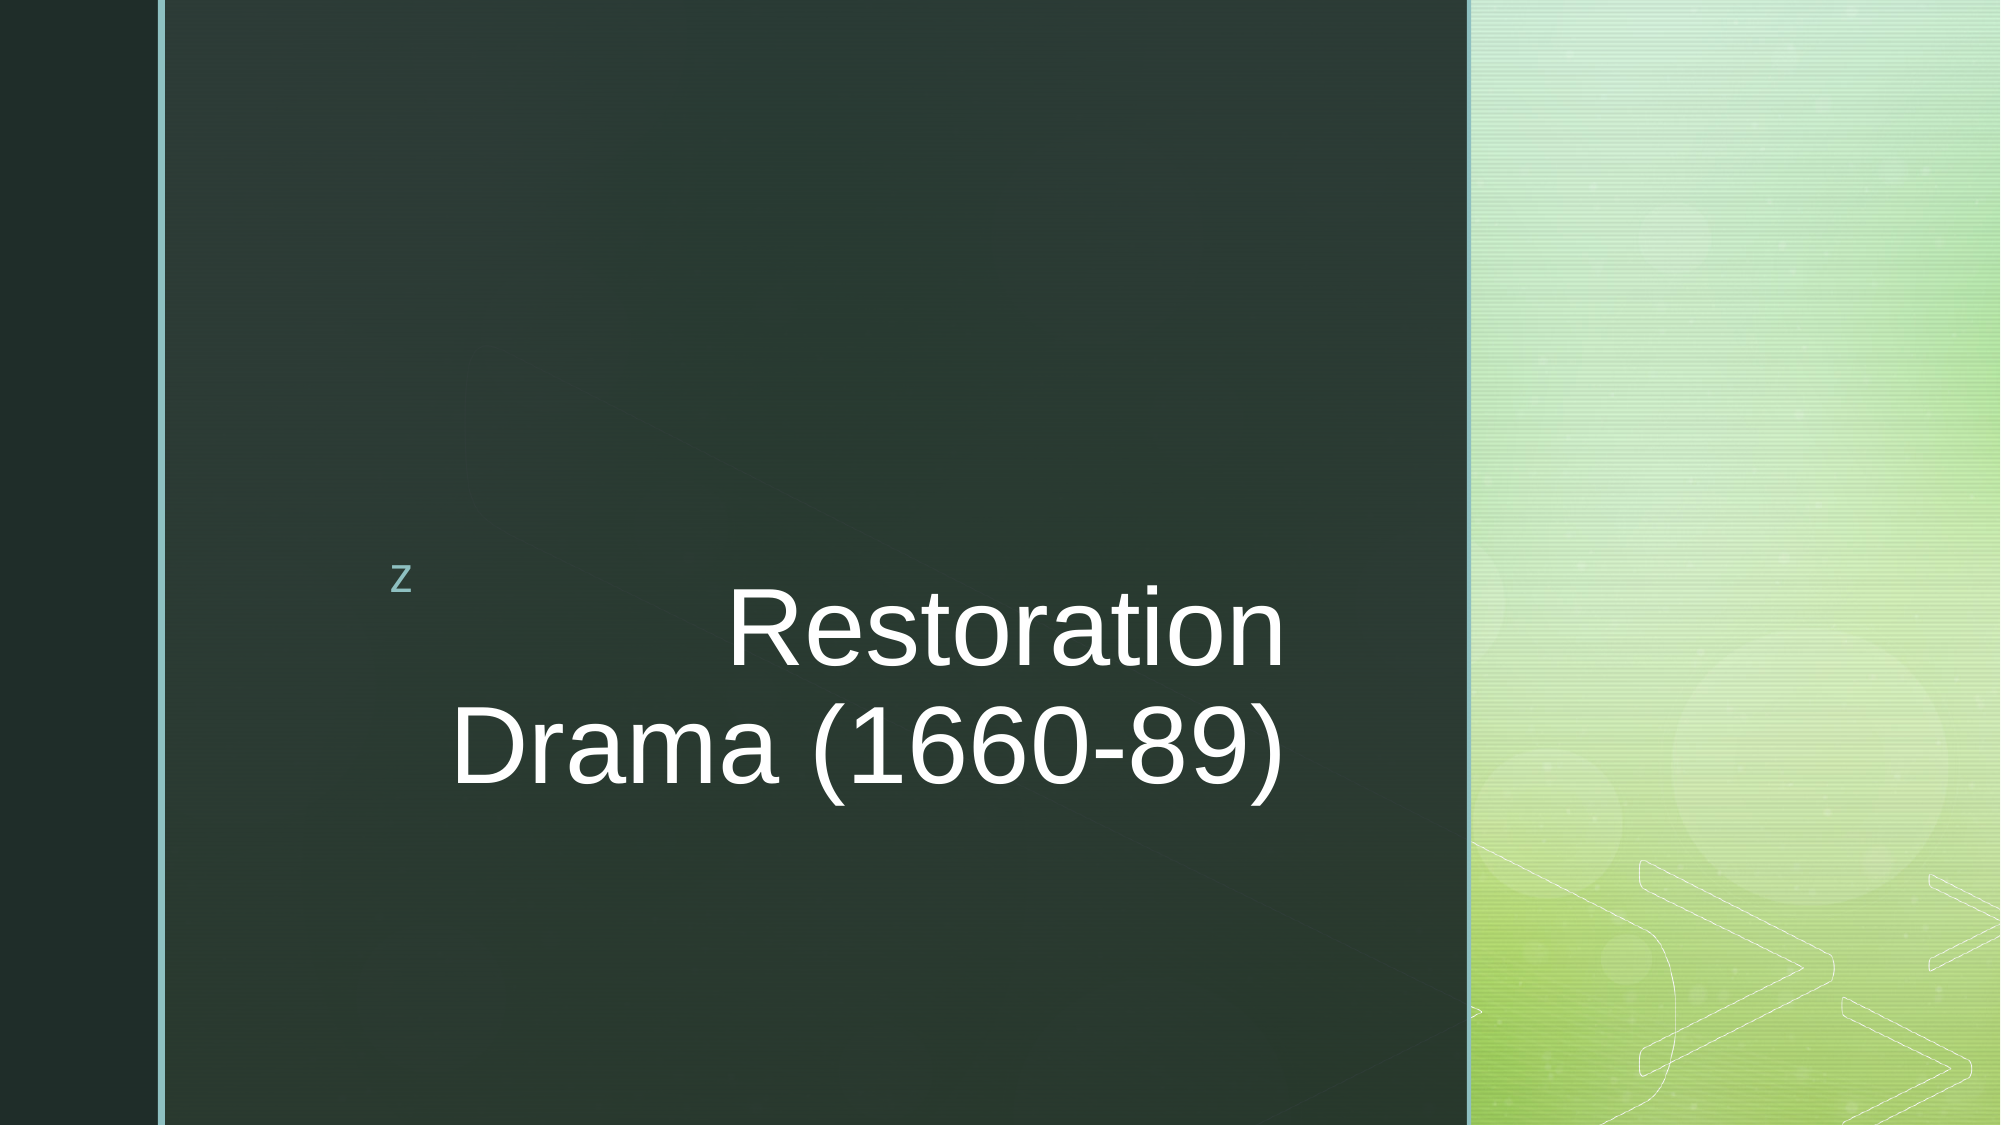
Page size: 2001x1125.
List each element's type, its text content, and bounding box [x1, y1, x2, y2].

picture [1472, 0, 2001, 1125]
title Restoration Drama (1660-89) [428, 562, 1334, 935]
